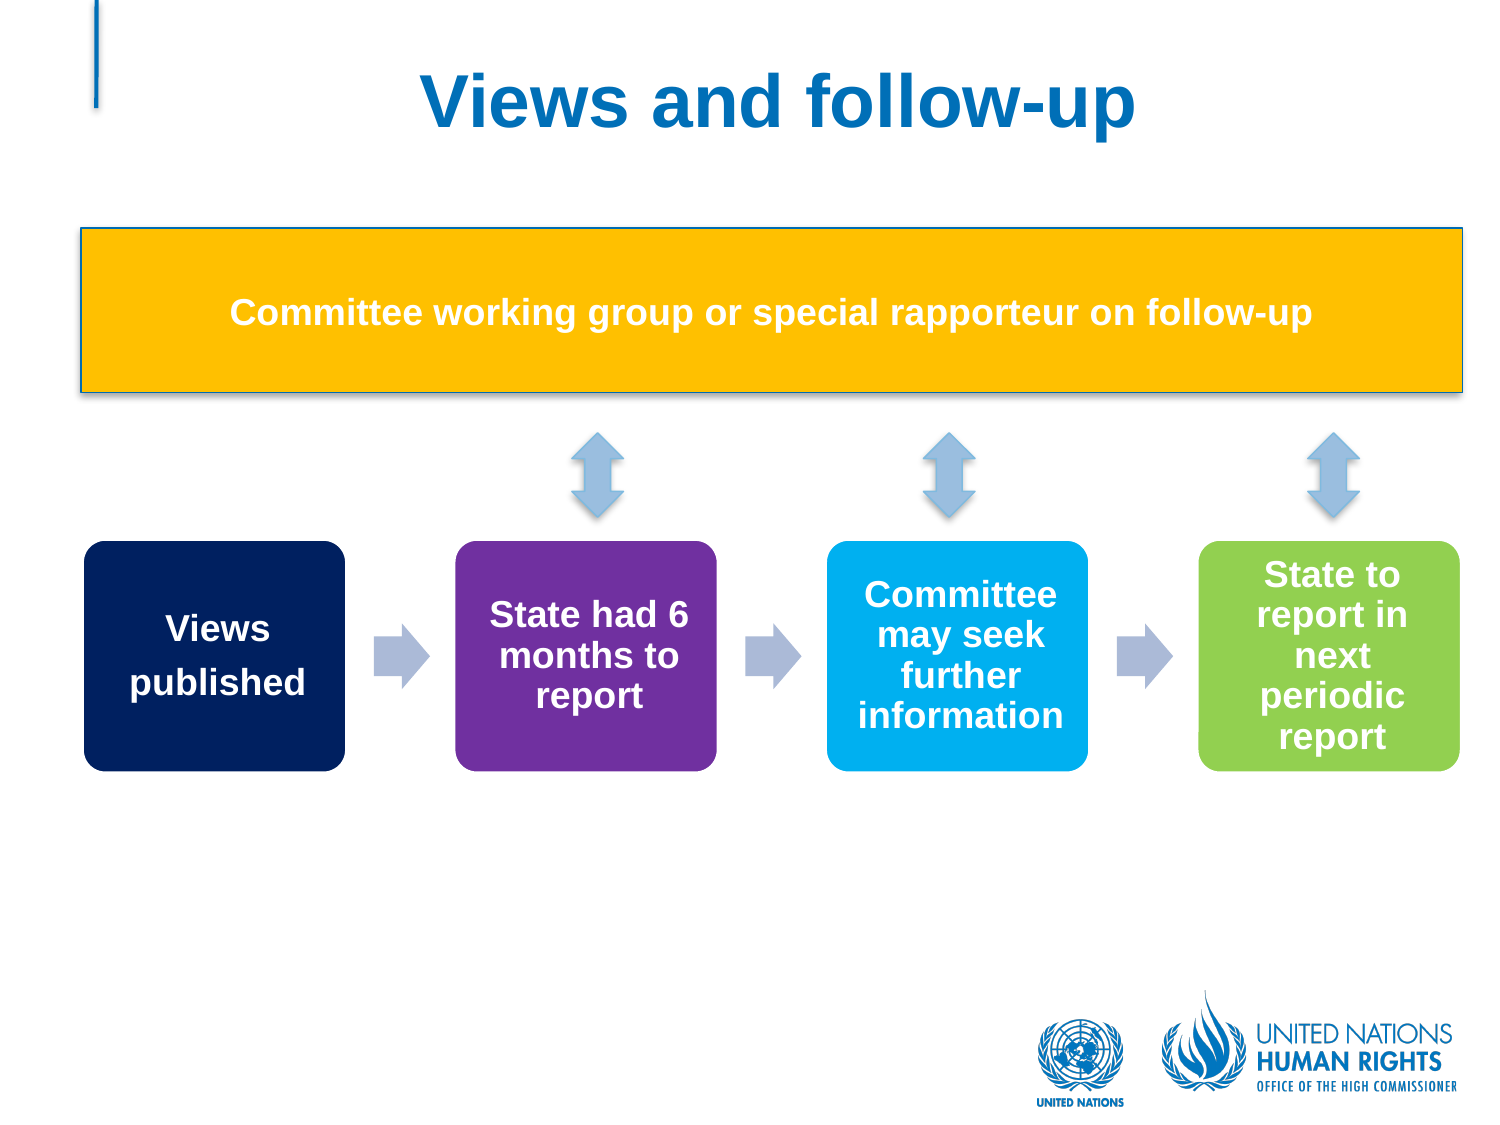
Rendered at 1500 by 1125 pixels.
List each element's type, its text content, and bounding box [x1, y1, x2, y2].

text_box Committee working group or special rapporteur on follow-up [80, 227, 1463, 284]
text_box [80, 284, 1463, 1029]
picture [1037, 1029, 1457, 1107]
title Views and follow-up [121, 45, 1437, 224]
